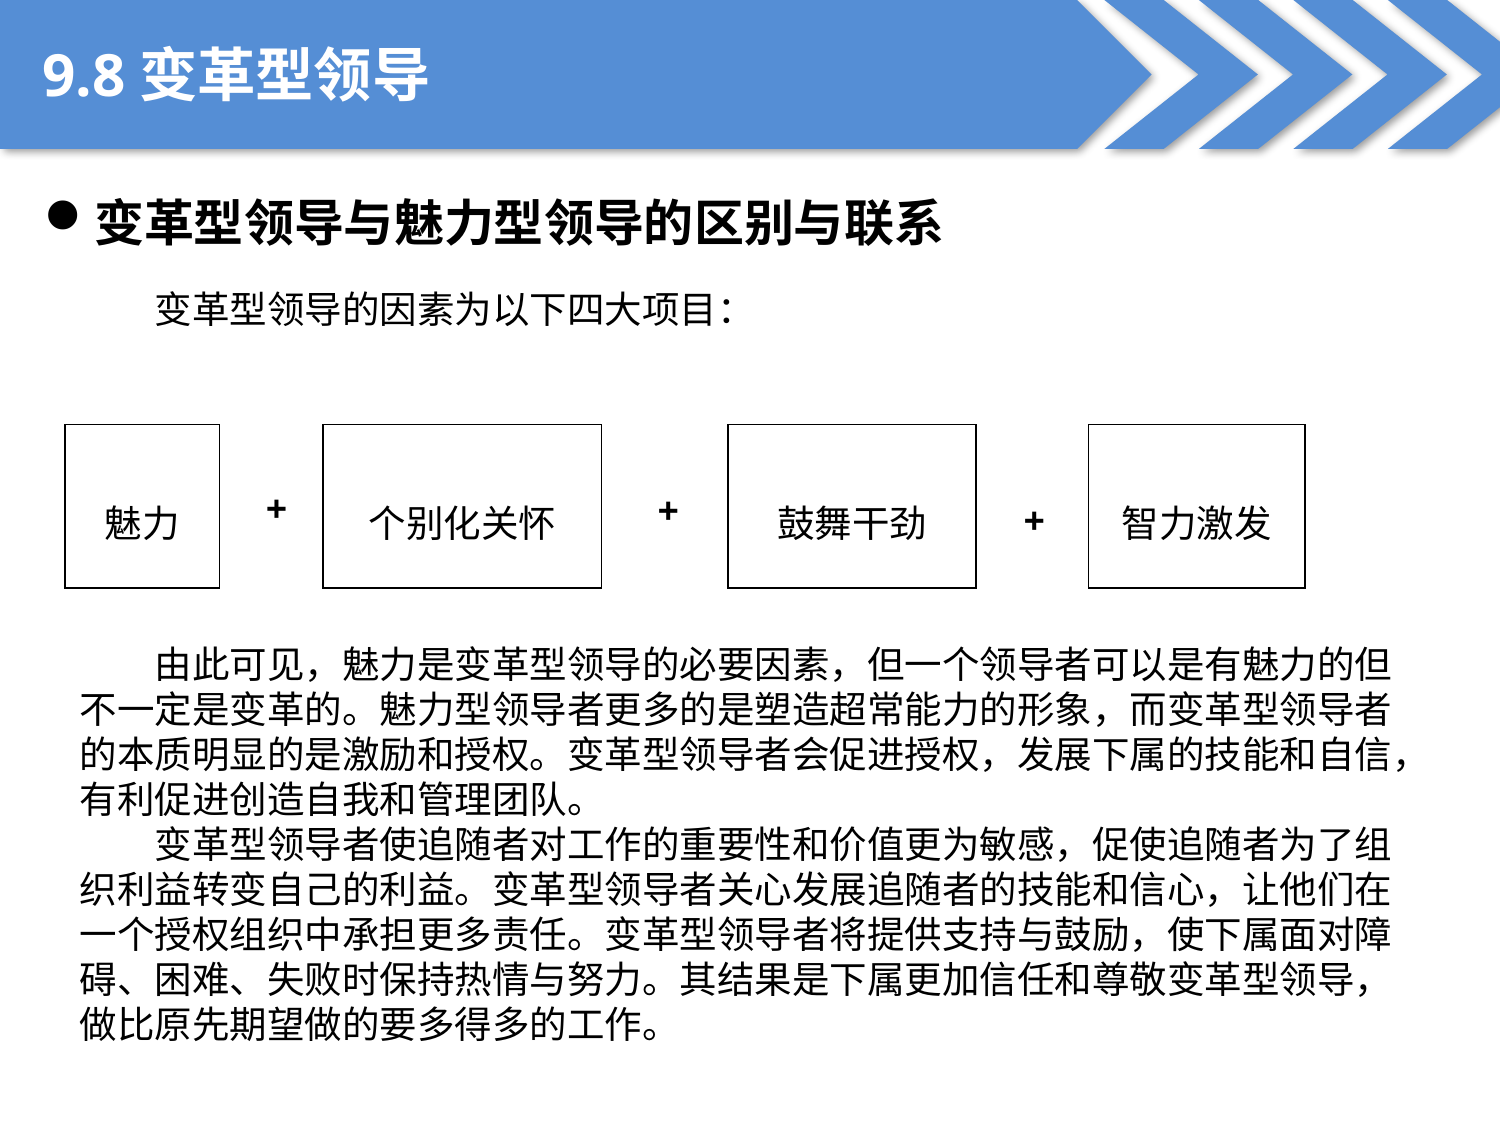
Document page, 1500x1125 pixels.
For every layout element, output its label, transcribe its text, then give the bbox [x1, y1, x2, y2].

text_box 变革型领导的因素为以下四大项目： [64, 278, 1436, 339]
text_box 变革型领导与魅力型领导的区别与联系 [29, 184, 1152, 260]
text_box 由此可见，魅力是变革型领导的必要因素，但一个领导者可以是有魅力的但不一定是变革的。魅力型领导者更多的是塑造超常能力的形象，而变革型领导者的本质明显的是激励和授权。变革型领导者会促进授权，发展下属的技能和自信，有利促进创造自我和管理团队。 变革型领导者使追随者对工作的重要性和价值更为敏感，促使追随者为了组织利益转变自己的利益。变革型领导者关心发展追随者的技能和信心，让他们在一个授权组织中承担更多责任。变革型领导者将提供支持与鼓励，使下属面对障碍、困难、失败时保持热情与努力。其结果是下属更加信任和尊敬变革型领导，做比原先期望做的要多得多的工作。 [64, 633, 1436, 1054]
text_box 9.8变革型领导 [27, 30, 446, 116]
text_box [64, 424, 1306, 589]
